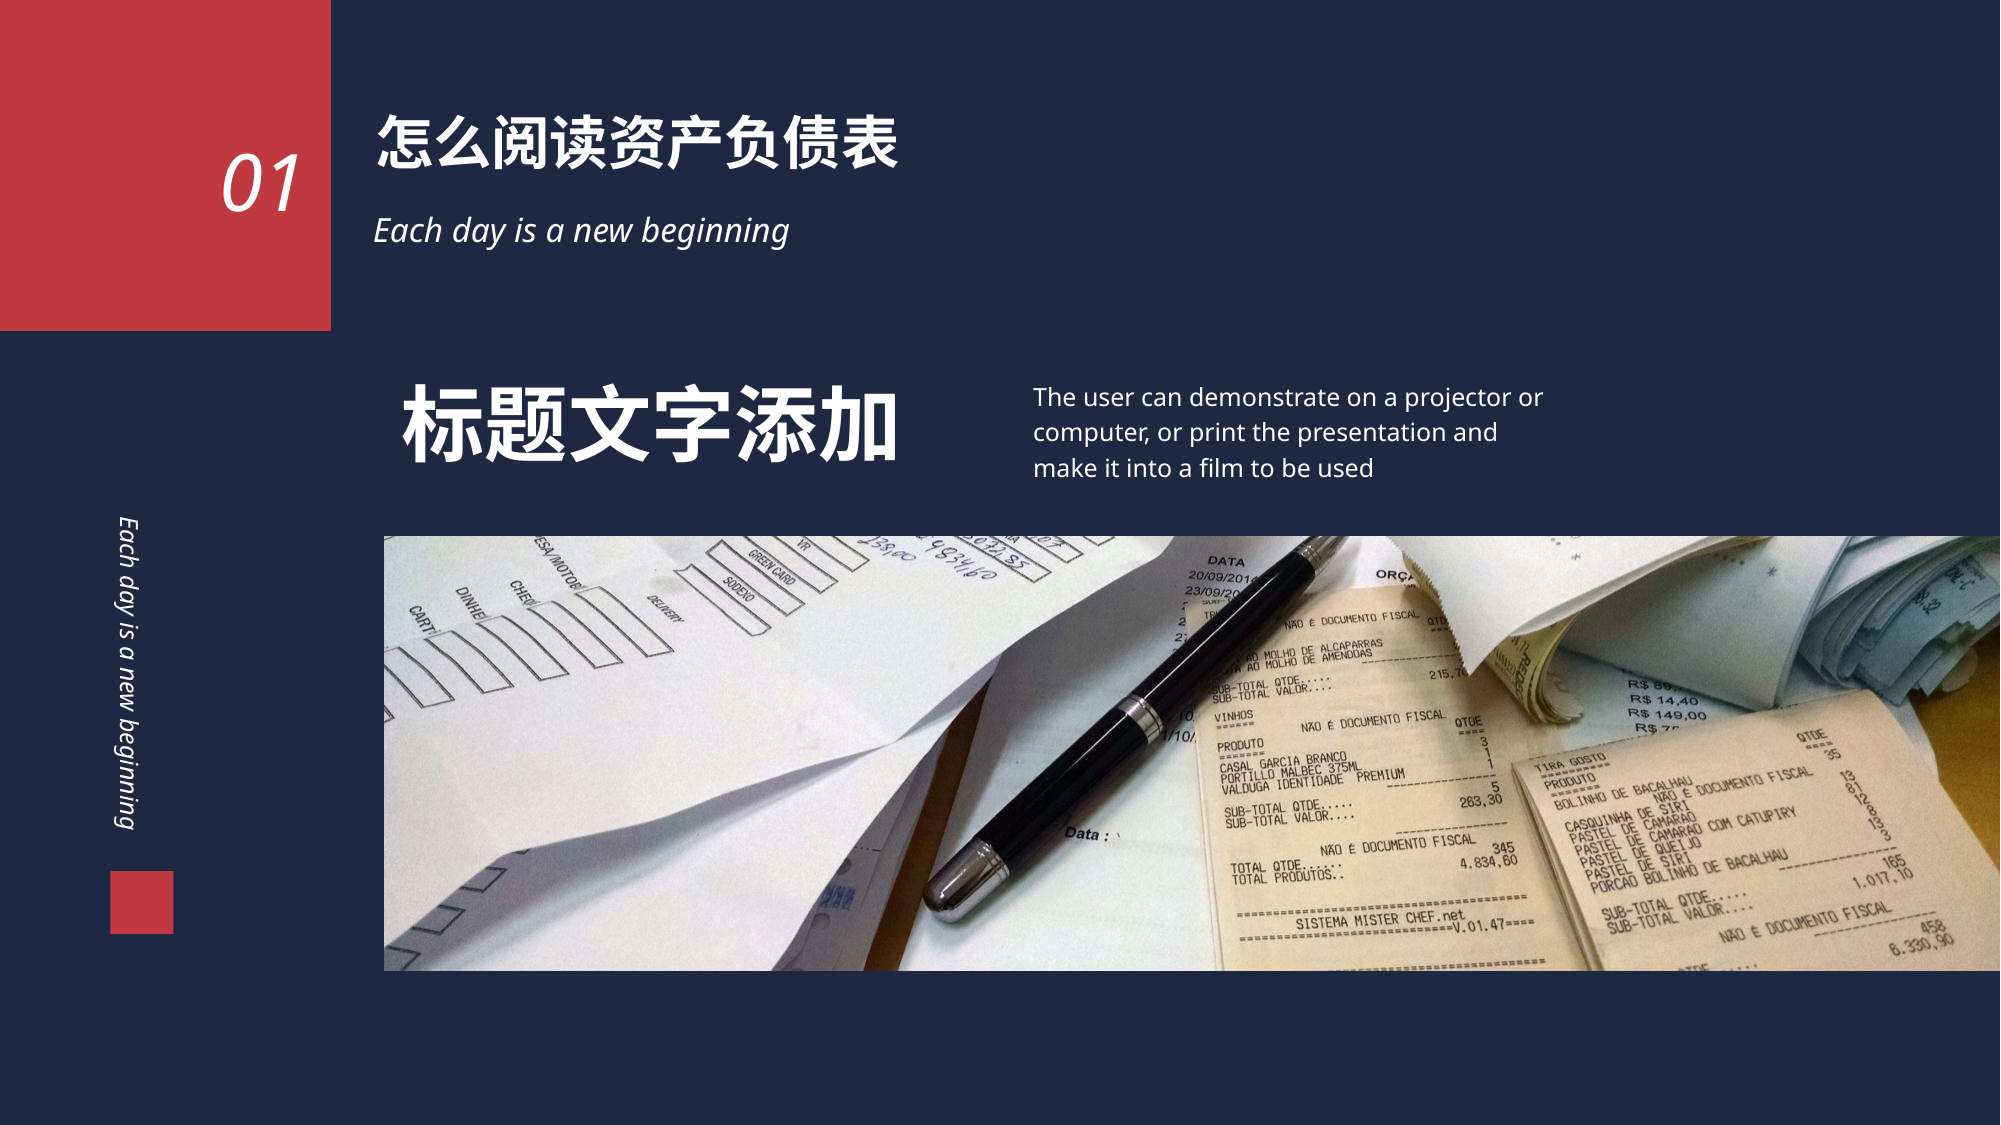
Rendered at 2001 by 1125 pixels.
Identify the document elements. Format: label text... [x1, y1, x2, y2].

picture [384, 536, 2000, 972]
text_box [110, 476, 174, 935]
text_box 标题文字添加 [387, 365, 917, 480]
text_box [141, 99, 975, 254]
text_box The user can demonstrate on a projector or computer, or print the presentation and make it into a film to be used [1018, 367, 1582, 491]
text_box [0, 0, 332, 332]
